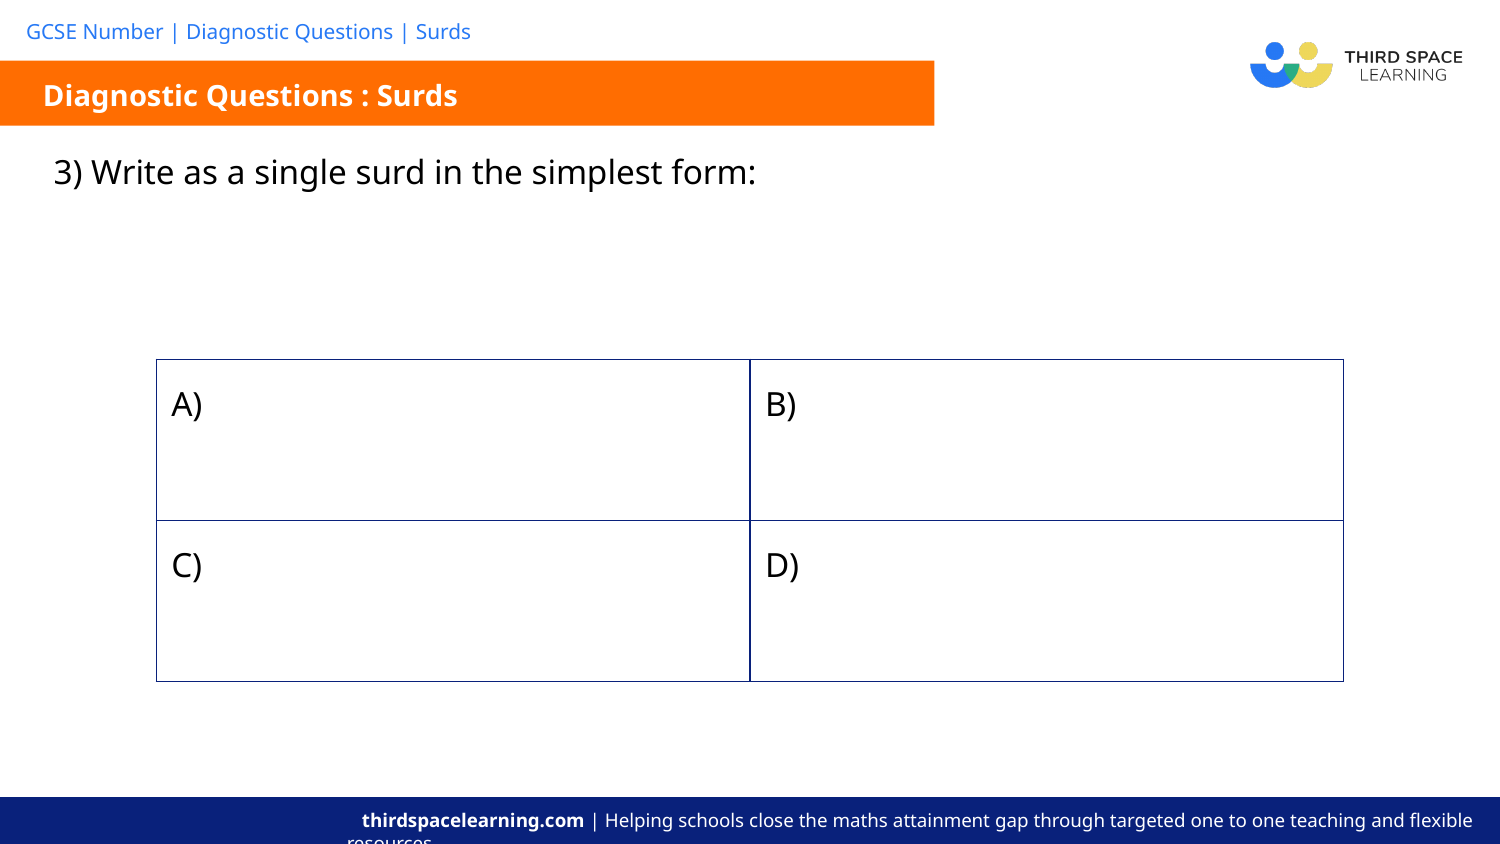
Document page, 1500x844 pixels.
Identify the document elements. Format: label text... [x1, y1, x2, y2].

text_box Diagnostic Questions : Surds [27, 61, 778, 127]
picture [1250, 33, 1465, 99]
